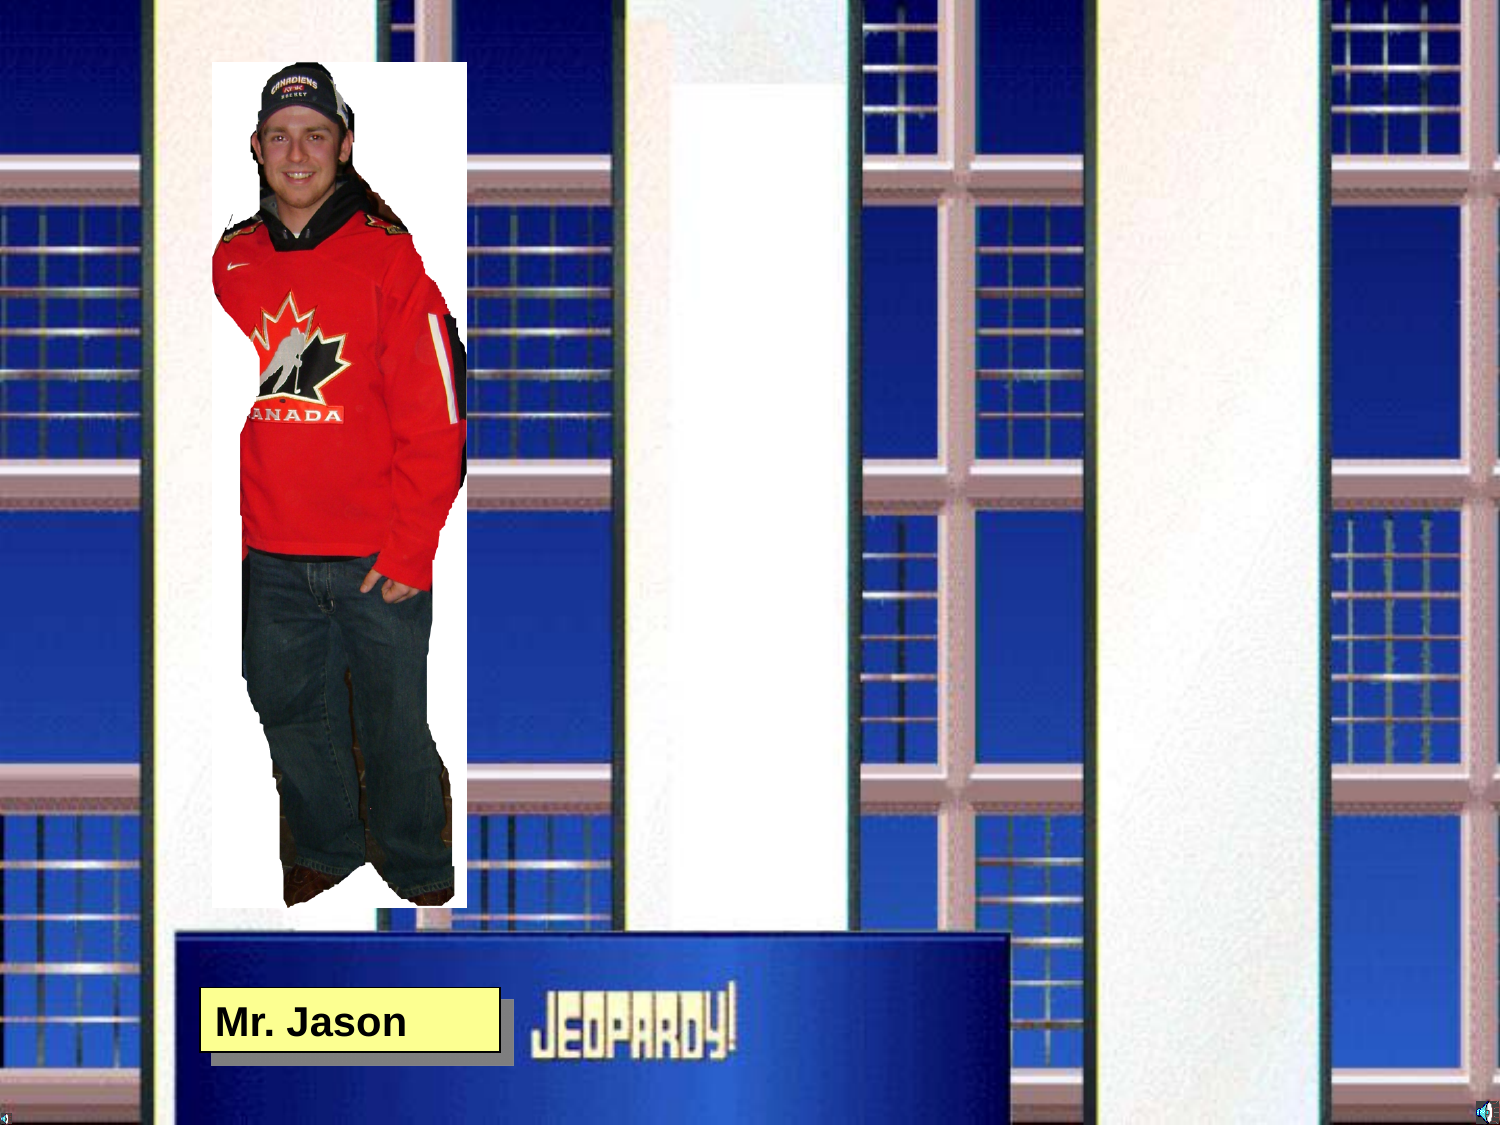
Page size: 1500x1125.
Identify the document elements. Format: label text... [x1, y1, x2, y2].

picture [0, 0, 1500, 1125]
text_box Mr. Jason [199, 987, 500, 1053]
